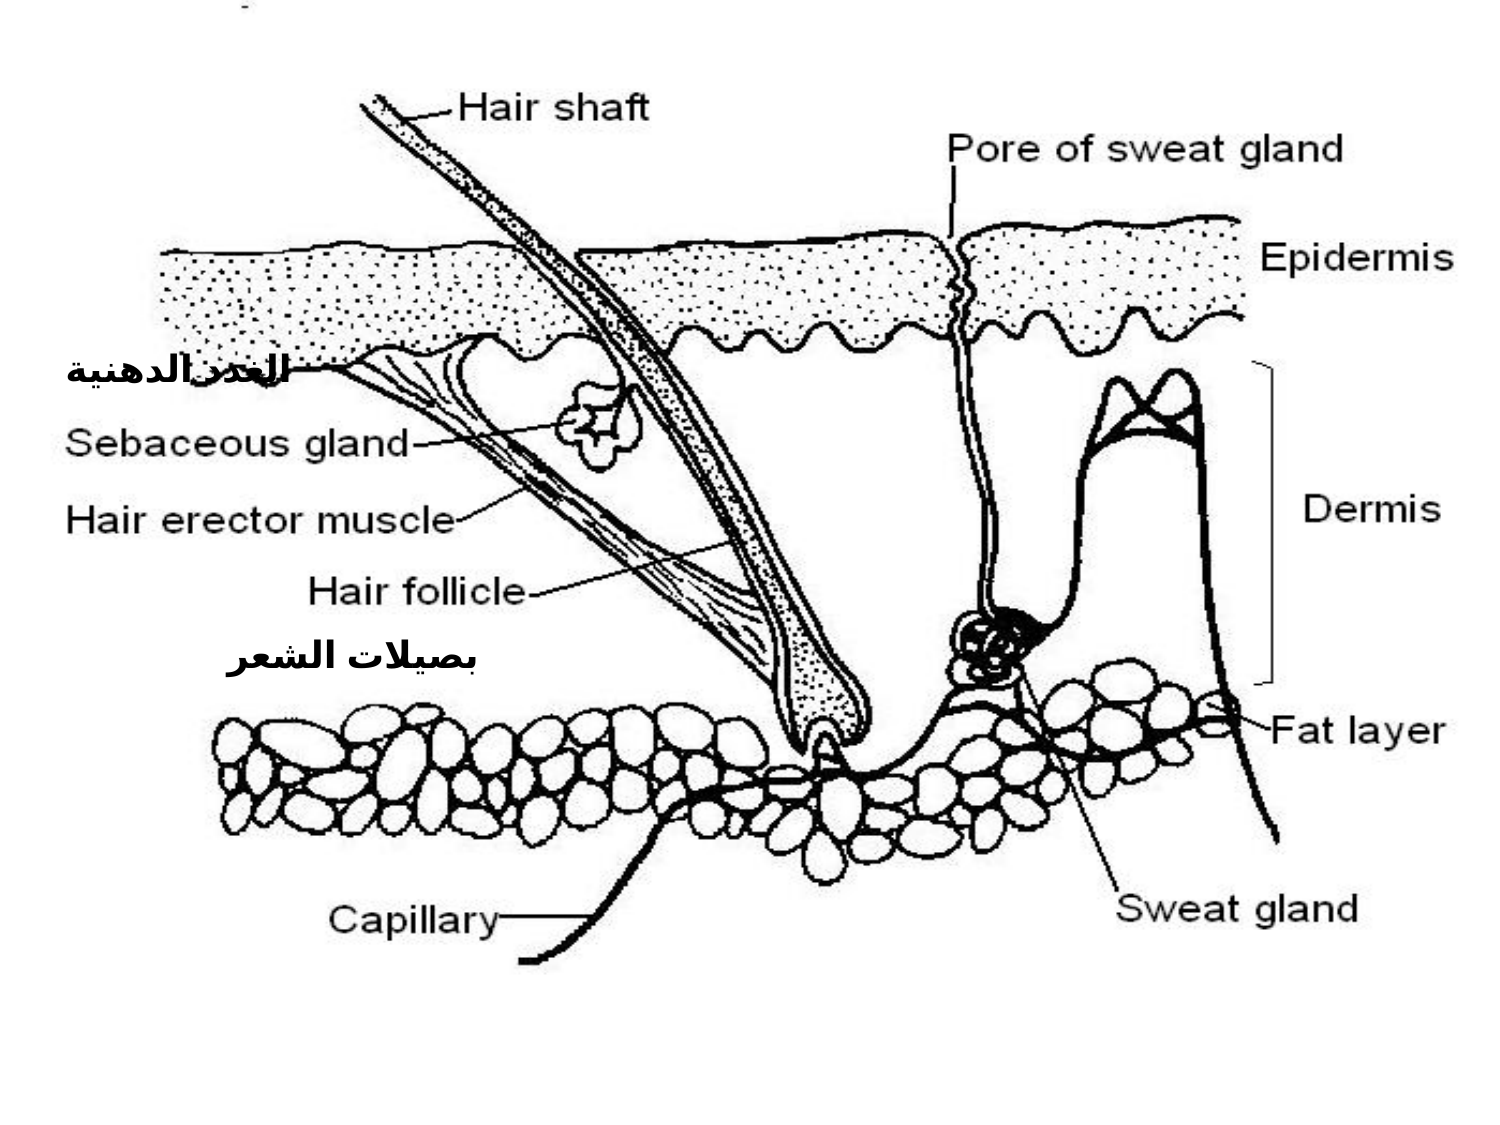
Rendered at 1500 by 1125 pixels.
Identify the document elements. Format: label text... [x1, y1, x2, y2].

text_box بصيلات الشعر [212, 623, 538, 684]
picture [0, 0, 1500, 1125]
text_box الغدد الدهنية [50, 337, 376, 398]
